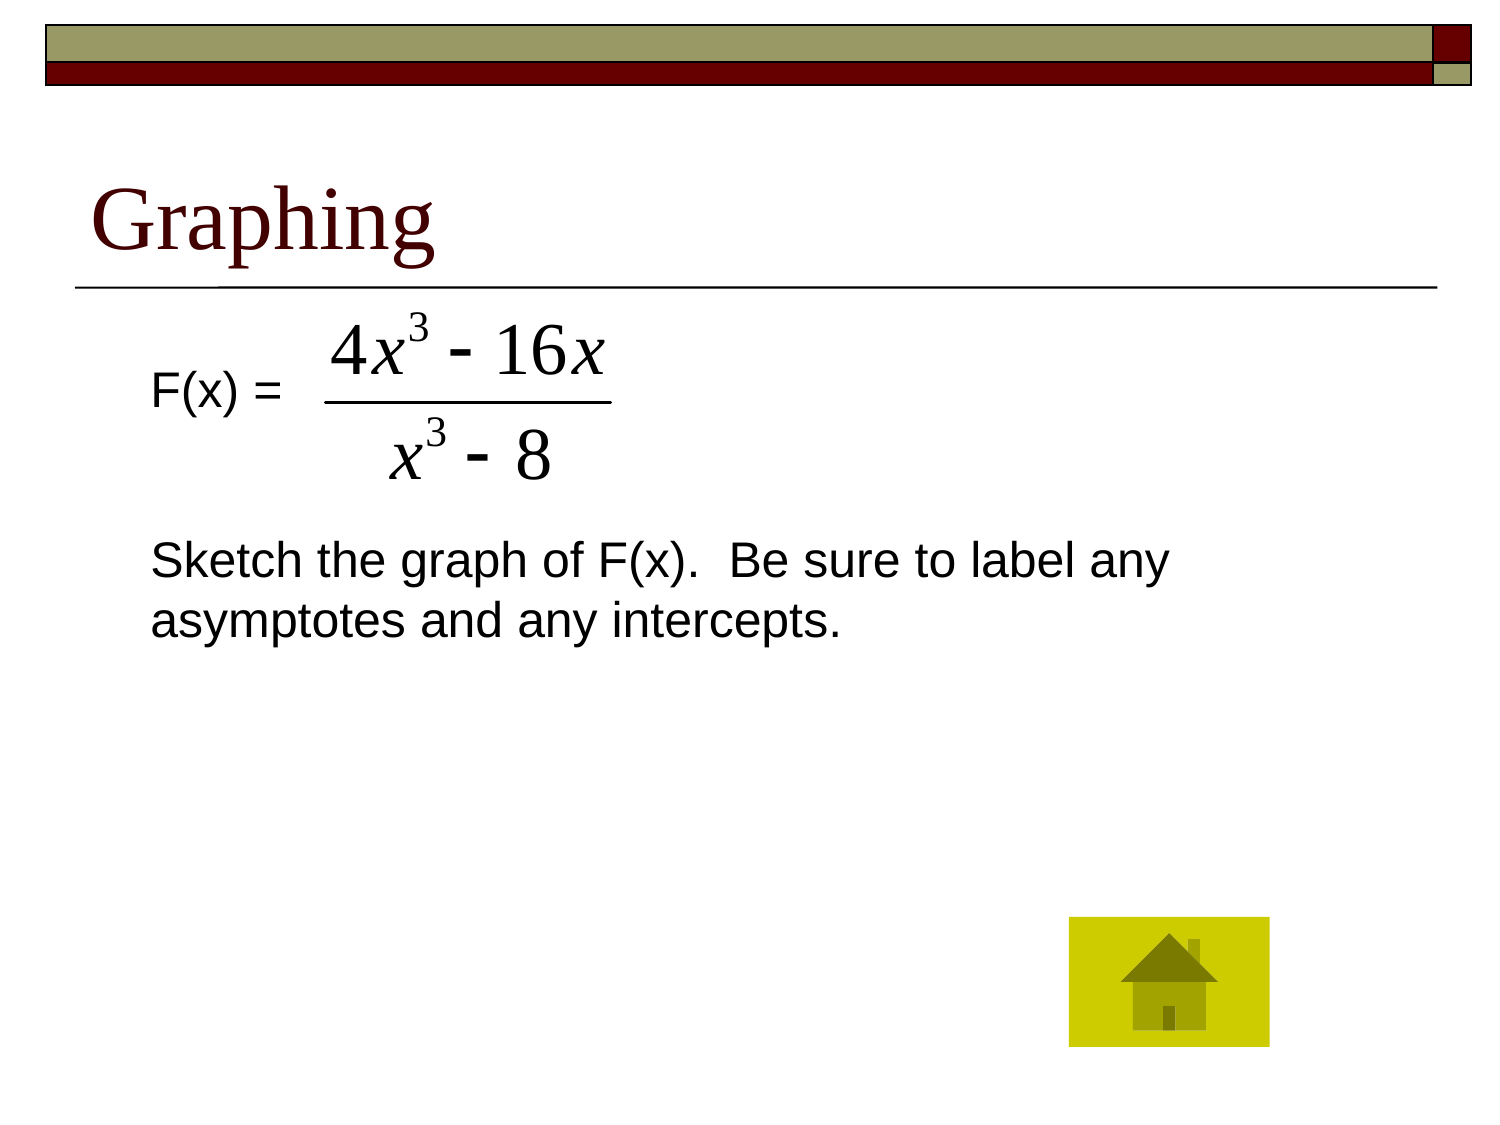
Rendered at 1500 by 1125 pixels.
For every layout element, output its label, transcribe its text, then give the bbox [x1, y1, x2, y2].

text_box F(x) = Sketch the graph of F(x). Be sure to label any asymptotes and any intercepts. [135, 349, 1234, 655]
title Graphing [74, 87, 1426, 276]
text_box [1068, 916, 1270, 1047]
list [312, 290, 625, 497]
